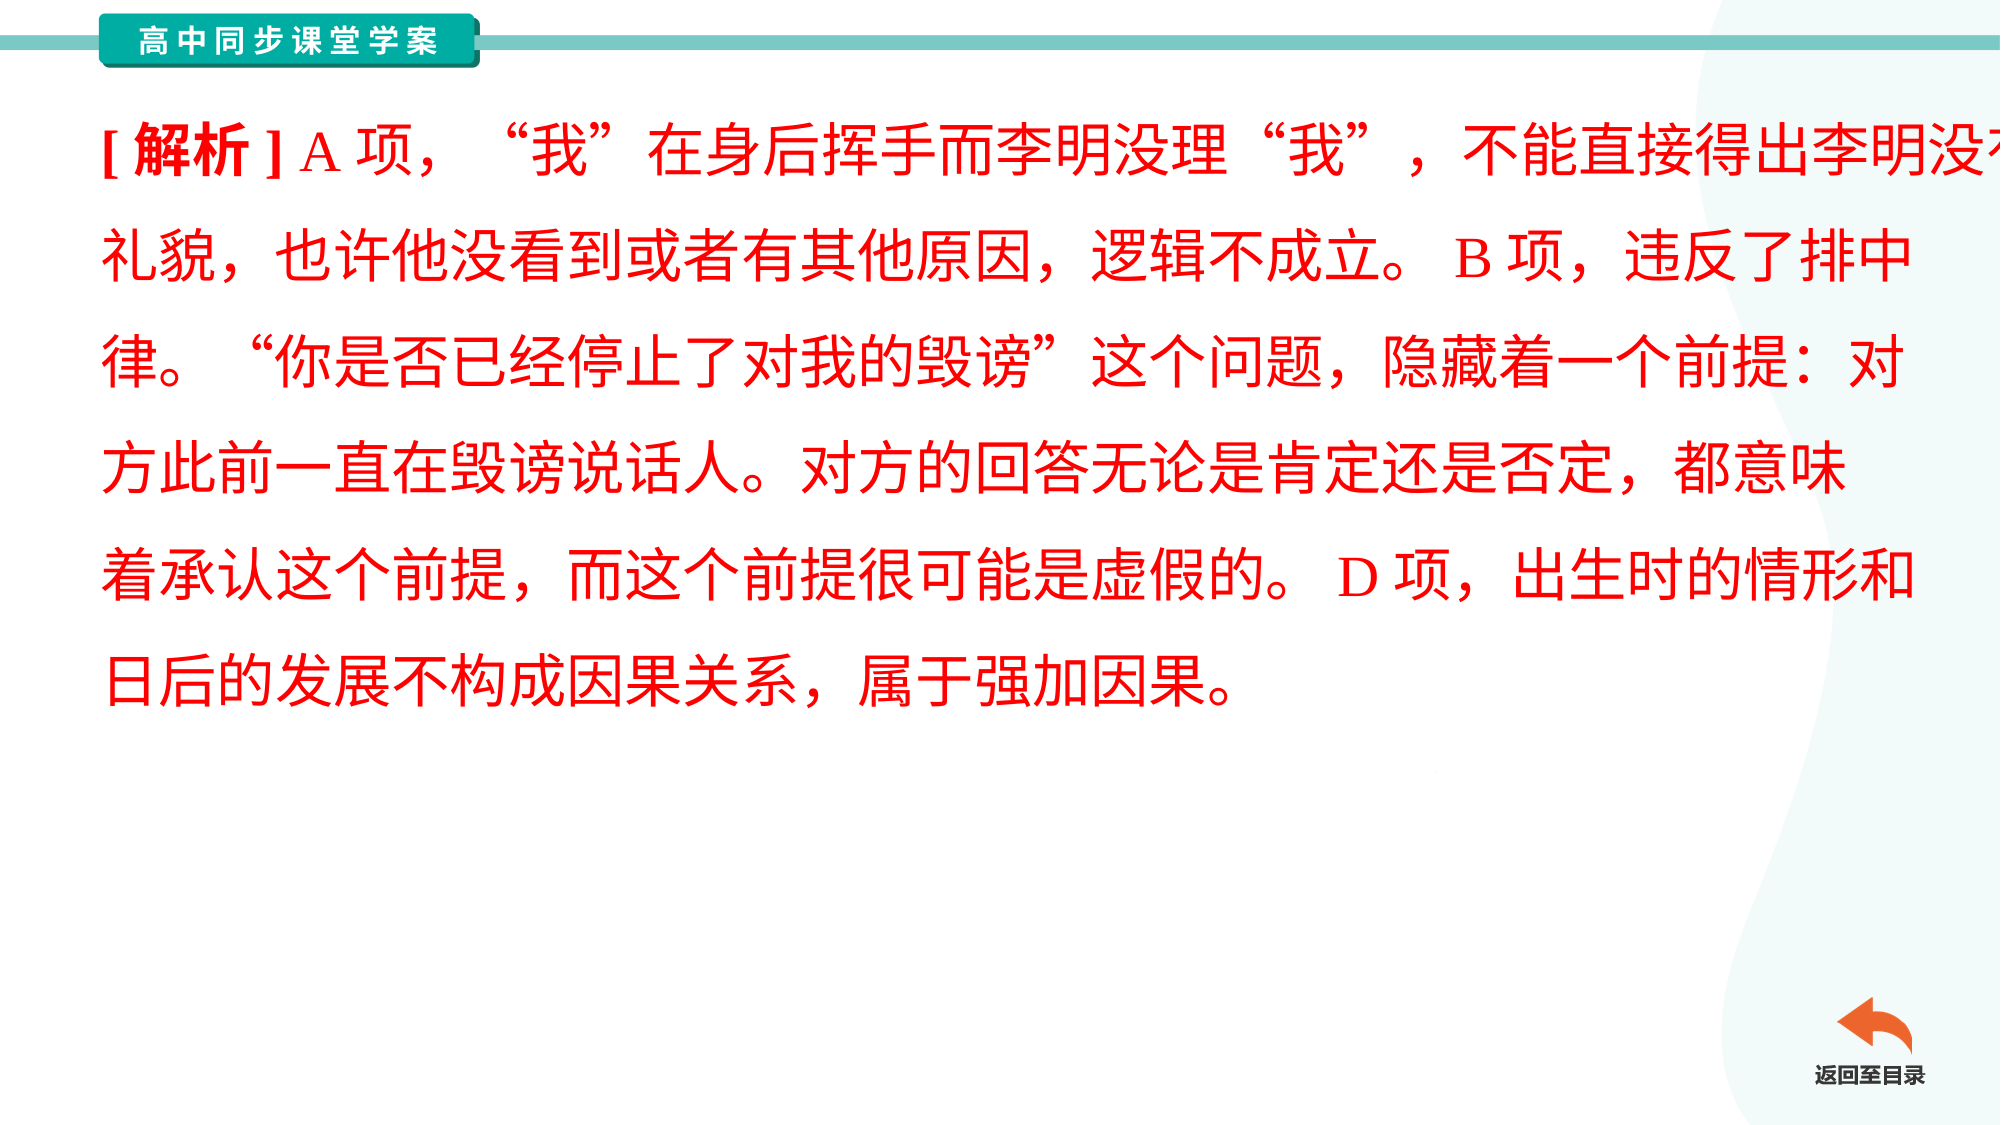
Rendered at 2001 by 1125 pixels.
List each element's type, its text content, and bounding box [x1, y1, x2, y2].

text_box [解析] A项，“我”在身后挥手而李明没理“我”，不能直接得出李明没有 礼貌，也许他没看到或者有其他原因，逻辑不成立。B项，违反了排中 律。“你是否已经停止了对我的毁谤”这个问题，隐藏着一个前提：对 方此前一直在毁谤说话人。对方的回答无论是肯定还是否定，都意味 着承认这个前提，而这个前提很可能是虚假的。D项，出生时的情形和 日后的发展不构成因果关系，属于强加因果。 [100, 76, 1899, 715]
picture [0, 0, 2000, 1125]
